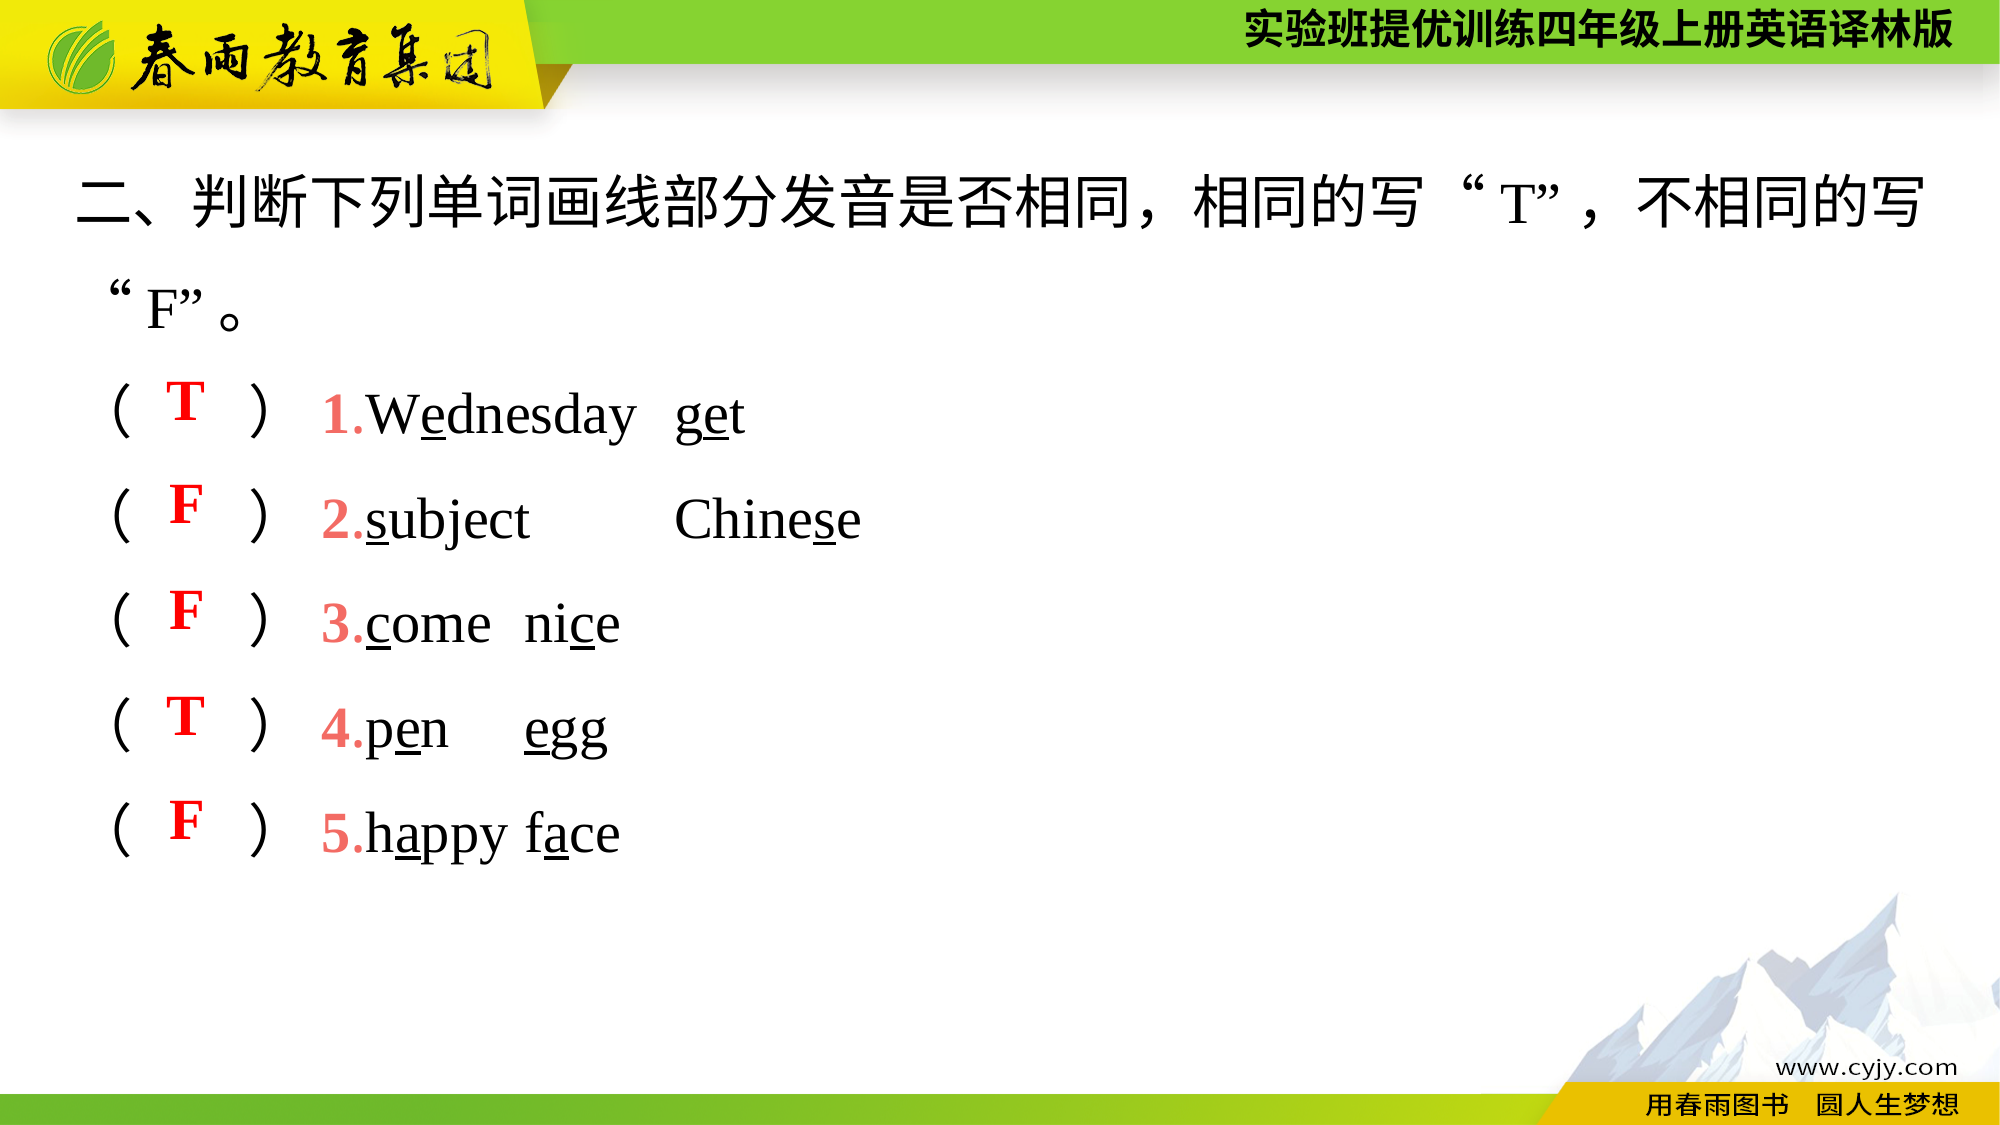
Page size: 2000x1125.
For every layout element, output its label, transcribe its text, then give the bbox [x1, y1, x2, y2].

text_box F [154, 563, 220, 649]
text_box T [151, 669, 220, 755]
text_box F [154, 458, 220, 543]
text_box T [151, 354, 220, 439]
text_box F [154, 773, 220, 859]
picture [0, 0, 2000, 1125]
list 二、判断下列单词画线部分发音是否相同，相同的写“T”，不相同的写“F”。 （ ）1.Wednesday get （ ）2.subject Chinese （ ）3.come nice （ ）4.pen egg （ ）5.happy face [59, 122, 1944, 880]
